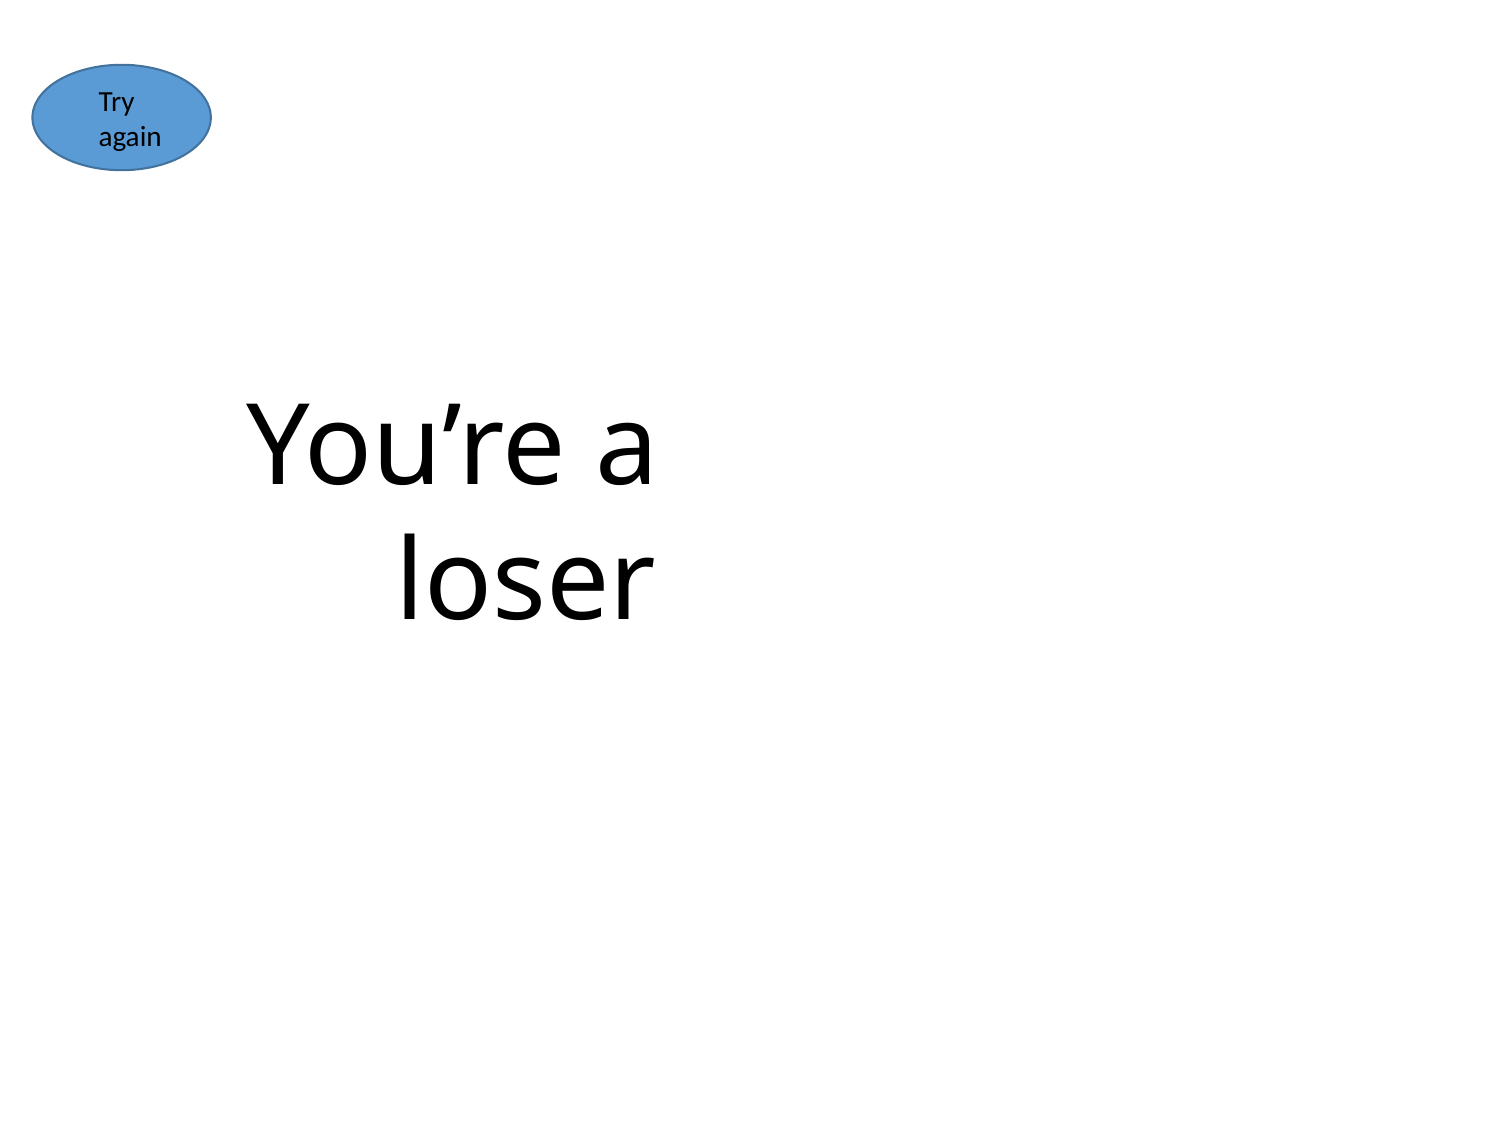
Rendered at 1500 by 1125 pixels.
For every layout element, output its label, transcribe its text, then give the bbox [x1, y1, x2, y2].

text_box [198, 88, 212, 147]
text_box Try again [83, 74, 198, 160]
text_box You’re a loser [183, 364, 868, 650]
text_box [31, 63, 177, 172]
